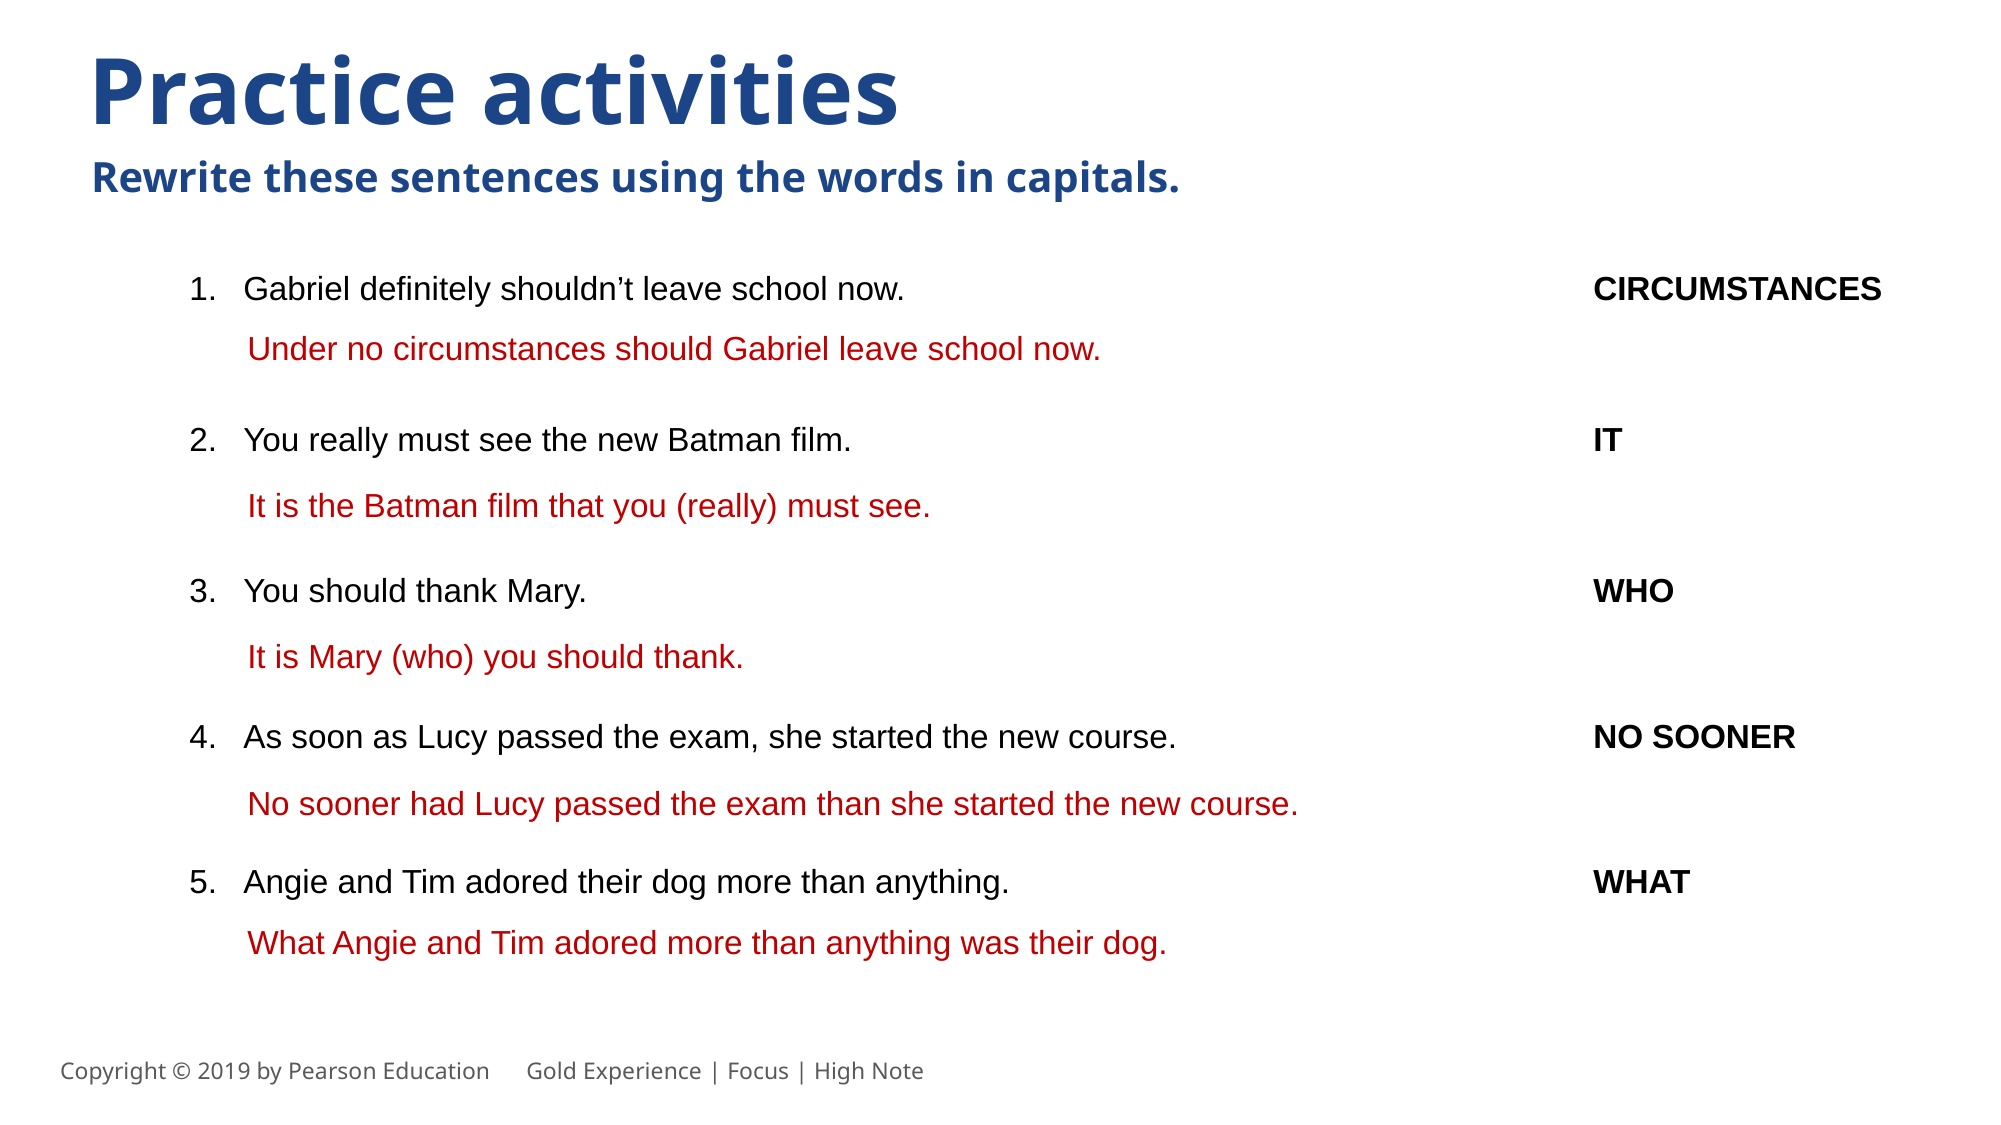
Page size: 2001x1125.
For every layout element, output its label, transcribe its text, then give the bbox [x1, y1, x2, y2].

text_box [134, 689, 1785, 768]
footer Copyright © 2019 by Pearson Education Gold Experience | Focus | High Note [45, 1040, 1084, 1101]
text_box As soon as Lucy passed the exam, she started the new course. NO SOONER [153, 707, 1921, 776]
text_box No sooner had Lucy passed the exam than she started the new course. [232, 774, 1334, 830]
text_box It is the Batman film that you (really) must see. [232, 476, 1169, 532]
text_box Angie and Tim adored their dog more than anything. WHAT [153, 852, 1921, 921]
text_box You really must see the new Batman film. IT [153, 411, 1921, 480]
text_box What Angie and Tim adored more than anything was their dog. [232, 913, 1281, 969]
text_box You should thank Mary. WHO [153, 562, 1921, 631]
text_box Rewrite these sentences using the words in capitals. [76, 148, 1960, 217]
text_box Practice activities [73, 37, 1181, 169]
text_box Gabriel definitely shouldn’t leave school now. CIRCUMSTANCES [153, 260, 1921, 328]
text_box It is Mary (who) you should thank. [232, 627, 1169, 683]
text_box Under no circumstances should Gabriel leave school now. [232, 319, 1169, 376]
